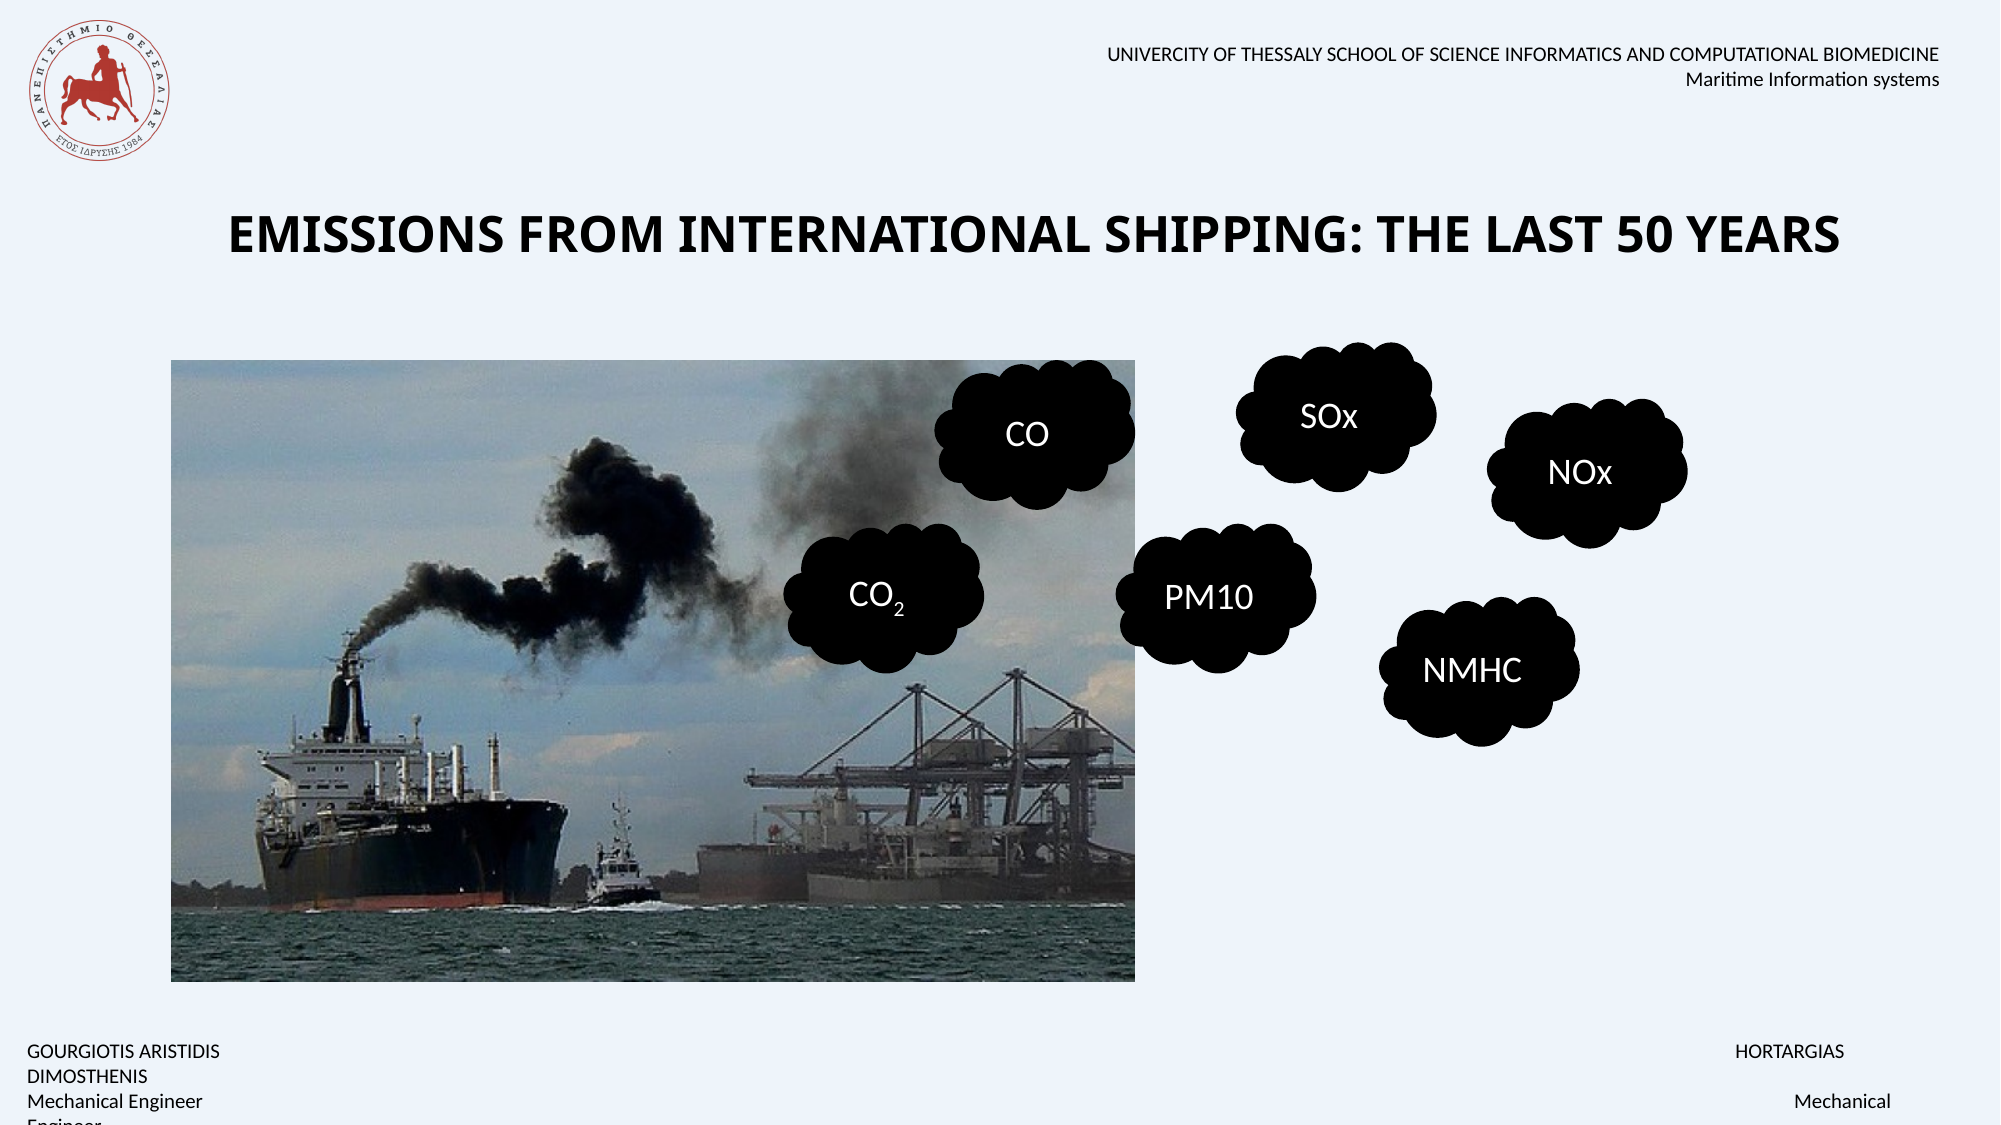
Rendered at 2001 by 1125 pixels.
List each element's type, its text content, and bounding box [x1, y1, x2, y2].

picture [171, 360, 1135, 982]
text_box PM10 [1135, 523, 1317, 674]
text_box NOx [1486, 398, 1688, 549]
text_box GOURGIOTIS ARISTIDIS HORTARGIAS DIMOSTHENIS Mechanical Engineer Mechanical Engineer [12, 1030, 1988, 1125]
title EMISSIONS FROM INTERNATIONAL SHIPPING: THE LAST 50 YEARS [150, 161, 1920, 272]
picture [27, 20, 172, 162]
text_box UNIVERCITY OF THESSALY SCHOOL OF SCIENCE INFORMATICS AND COMPUTATIONAL BIOMEDICINE Maritime Information systems [229, 32, 1955, 98]
text_box SOx [1235, 342, 1437, 493]
text_box NMHC [1378, 596, 1580, 747]
